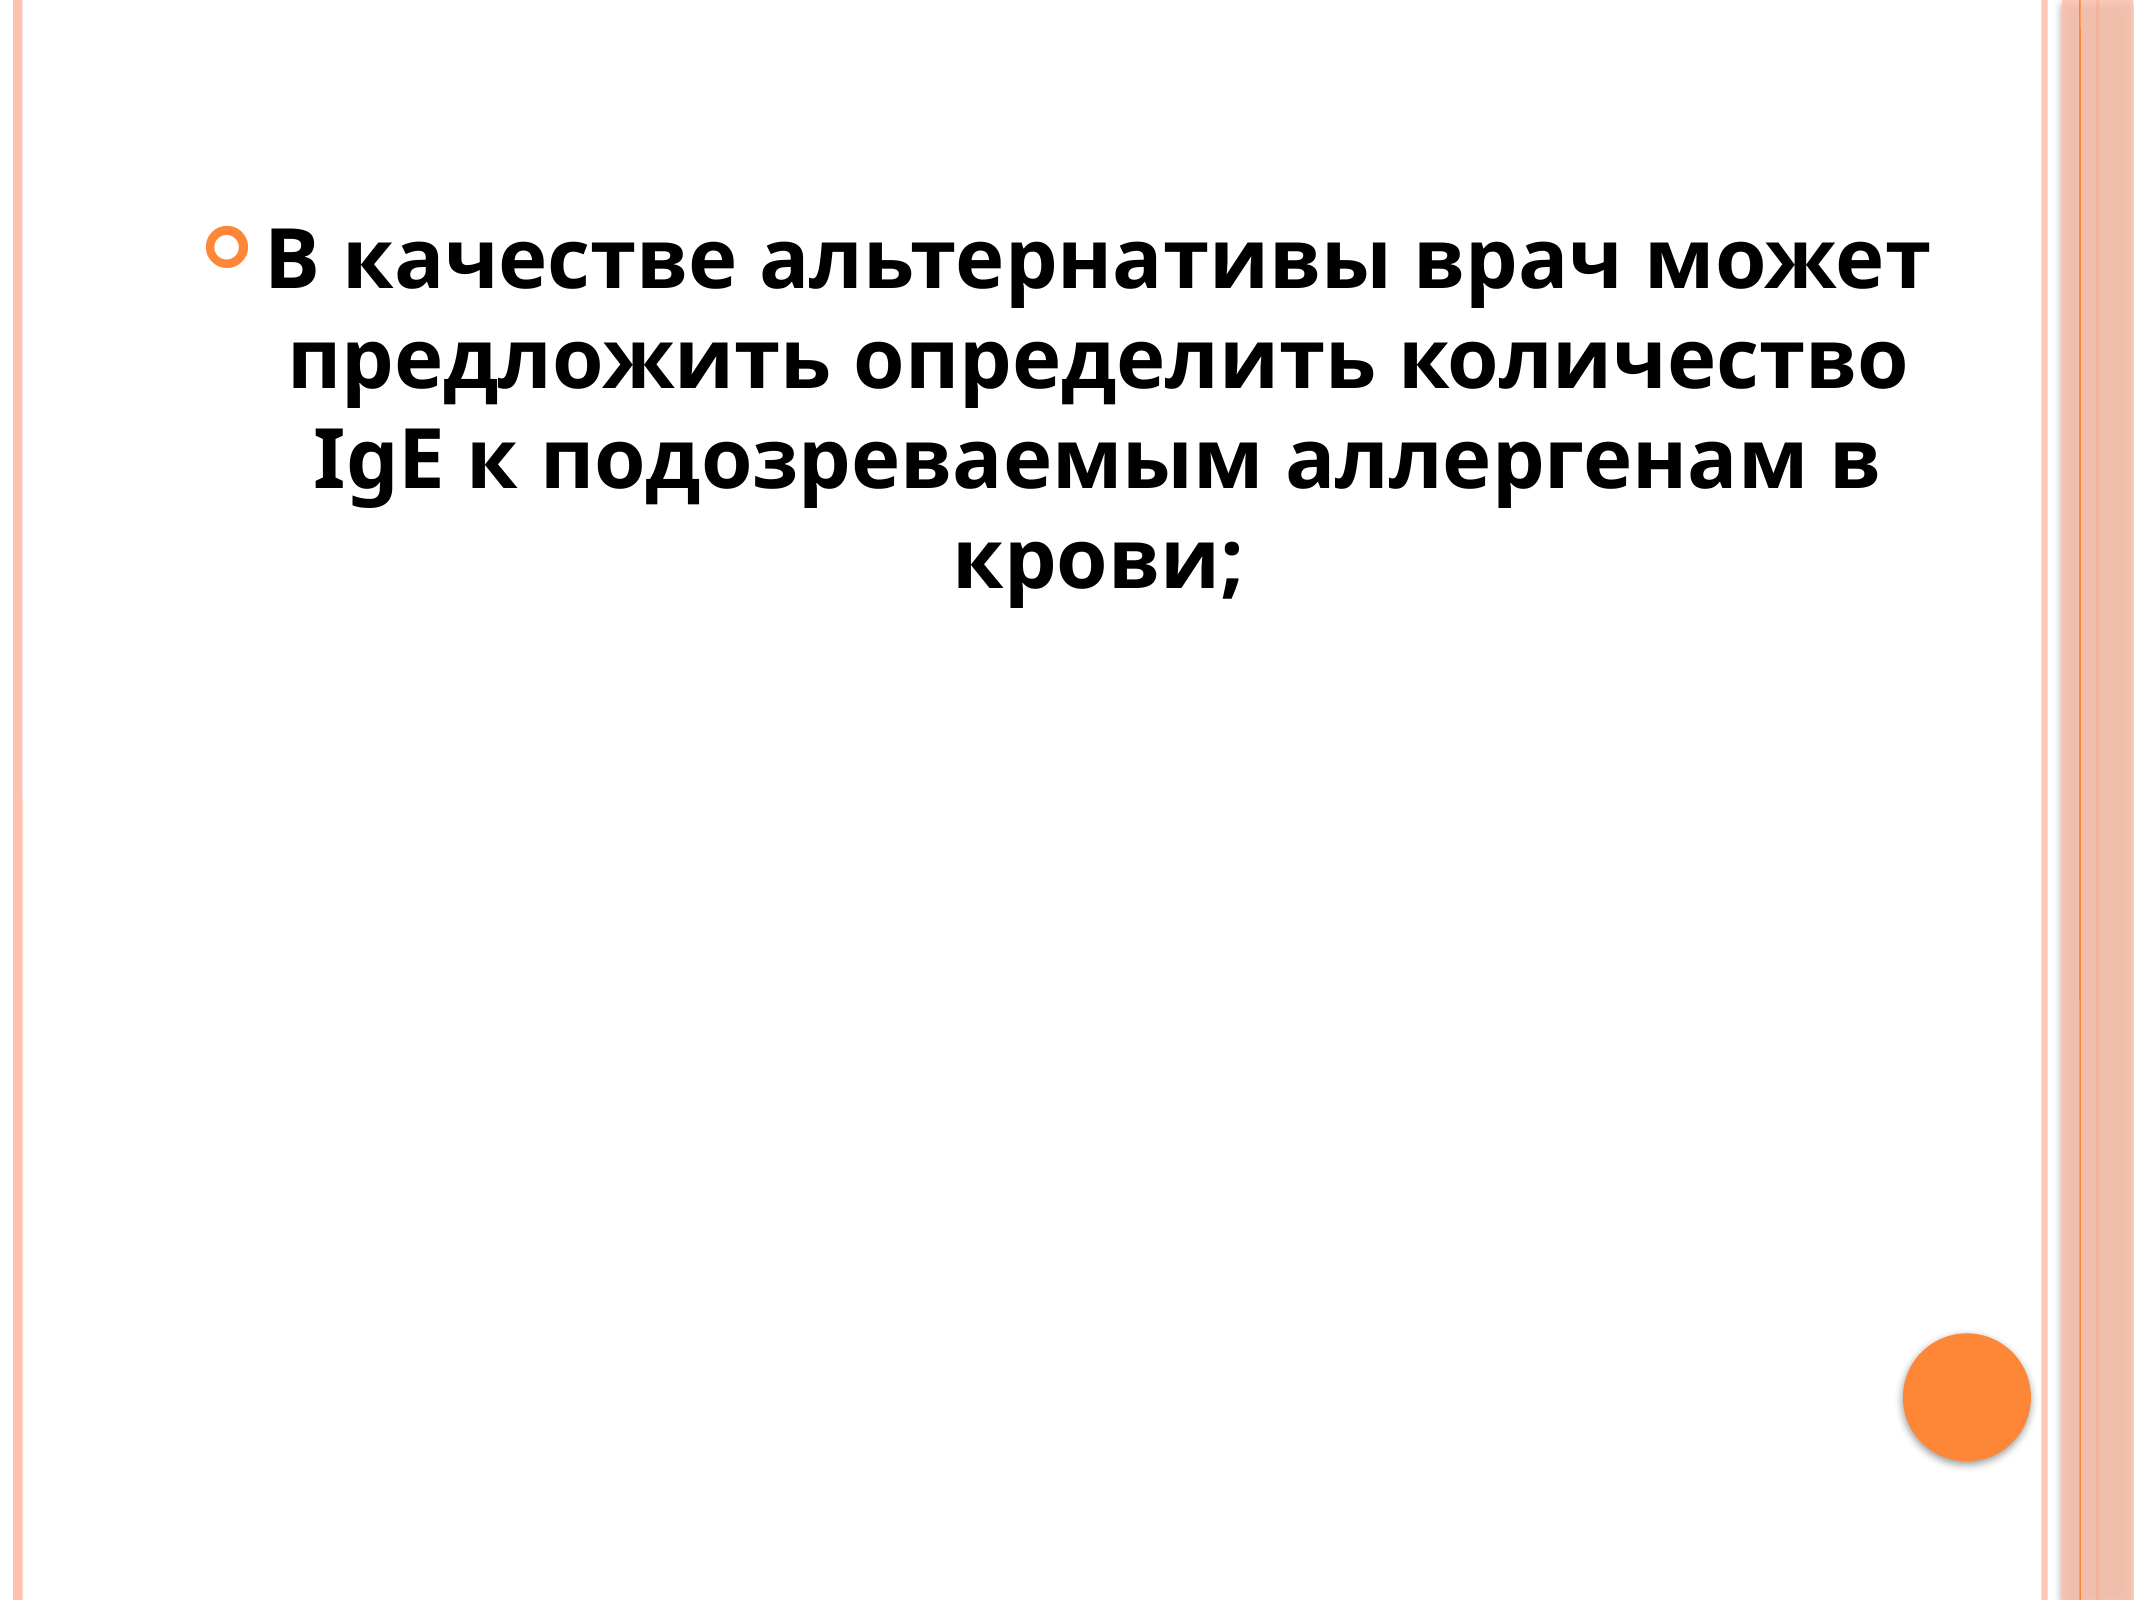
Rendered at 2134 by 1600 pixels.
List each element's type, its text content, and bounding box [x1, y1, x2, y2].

list В качестве альтернативы врач может предложить определить количество IgE к подозреваемым аллергенам в крови; [156, 194, 1978, 1459]
